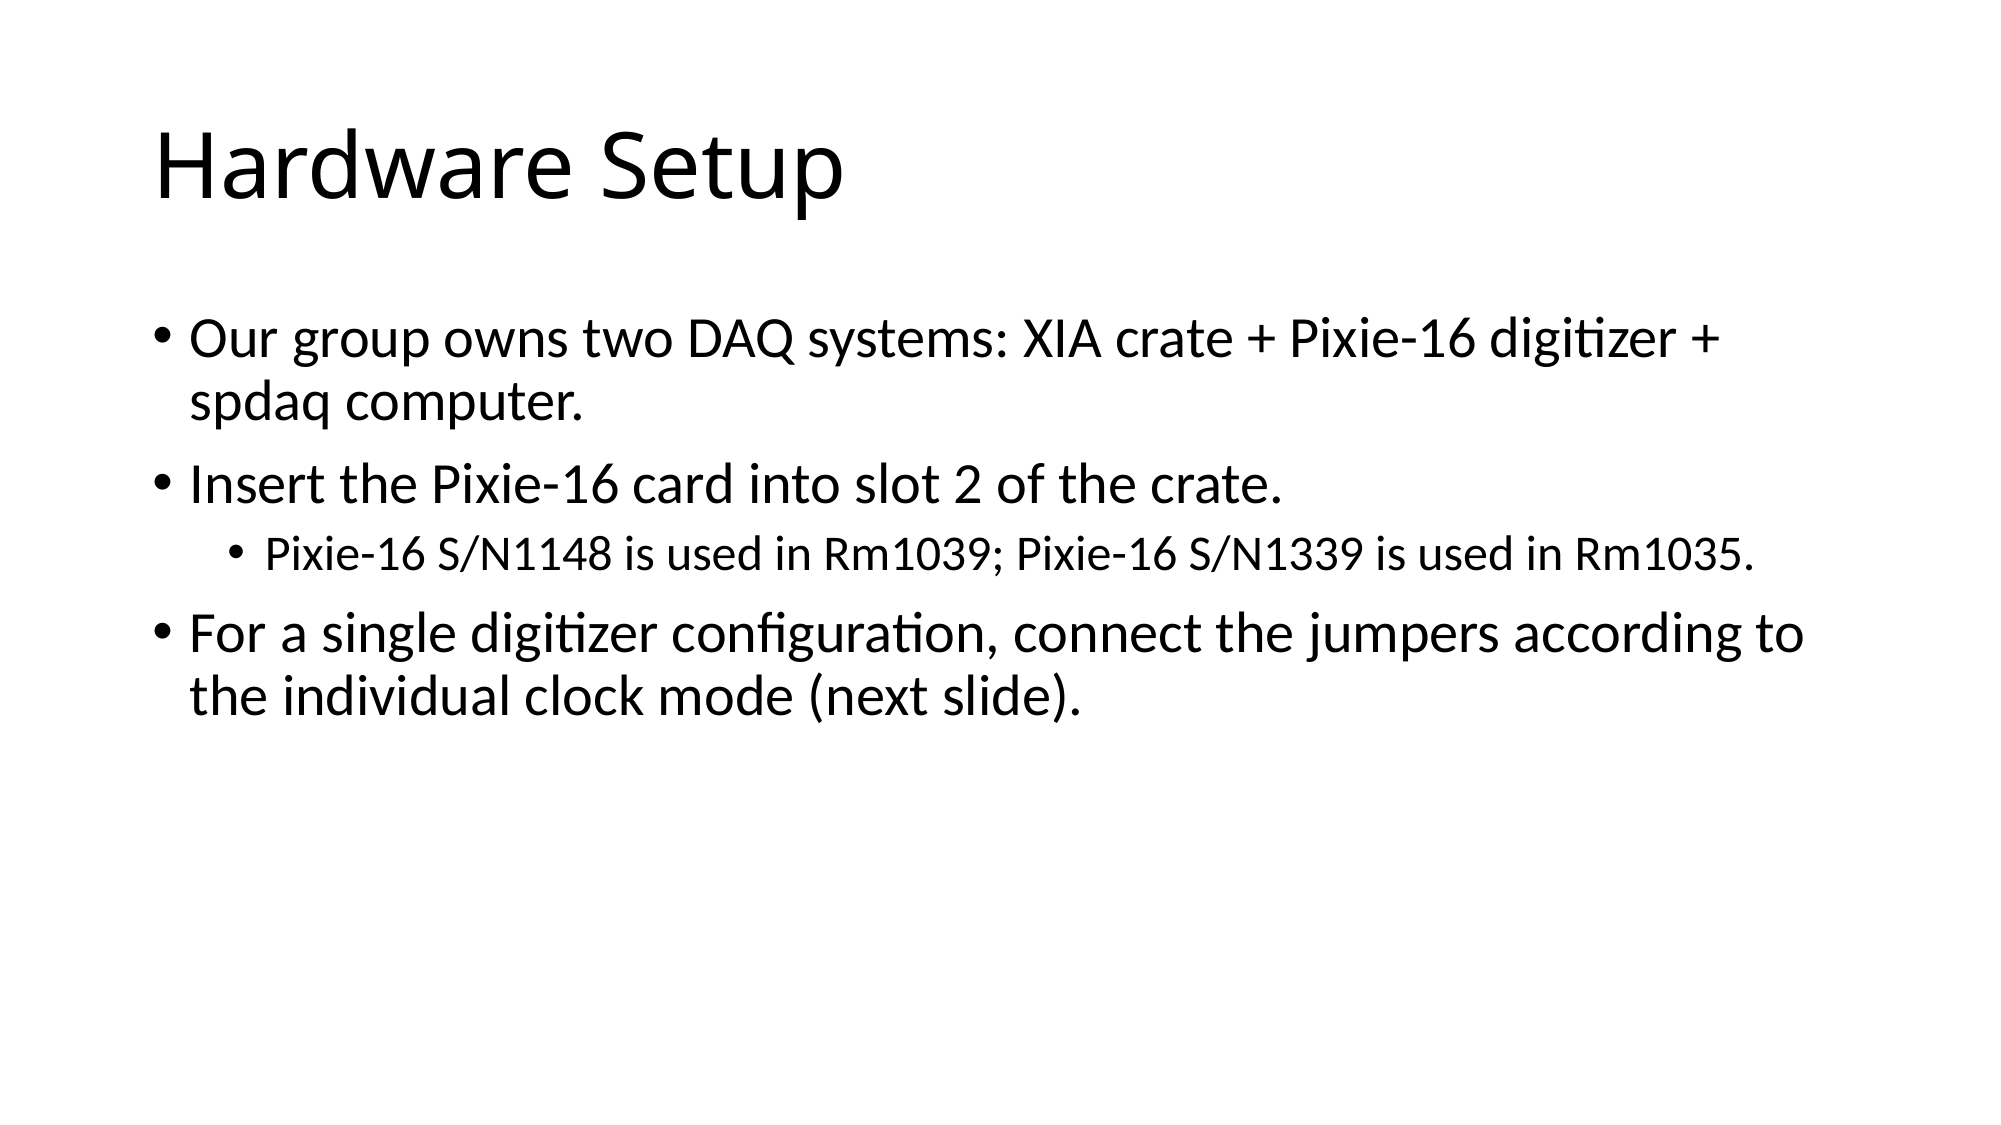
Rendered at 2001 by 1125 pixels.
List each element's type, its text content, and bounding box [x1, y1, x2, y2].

list Our group owns two DAQ systems: XIA crate + Pixie-16 digitizer + spdaq computer. Insert the Pixie-16 card into slot 2 of the crate. Pixie-16 S/N1148 is used in Rm1039; Pixie-16 S/N1339 is used in Rm1035. For a single digitizer configuration, connect the jumpers according to the individual clock mode (next slide). [137, 299, 1863, 1014]
title Hardware Setup [137, 59, 1863, 278]
